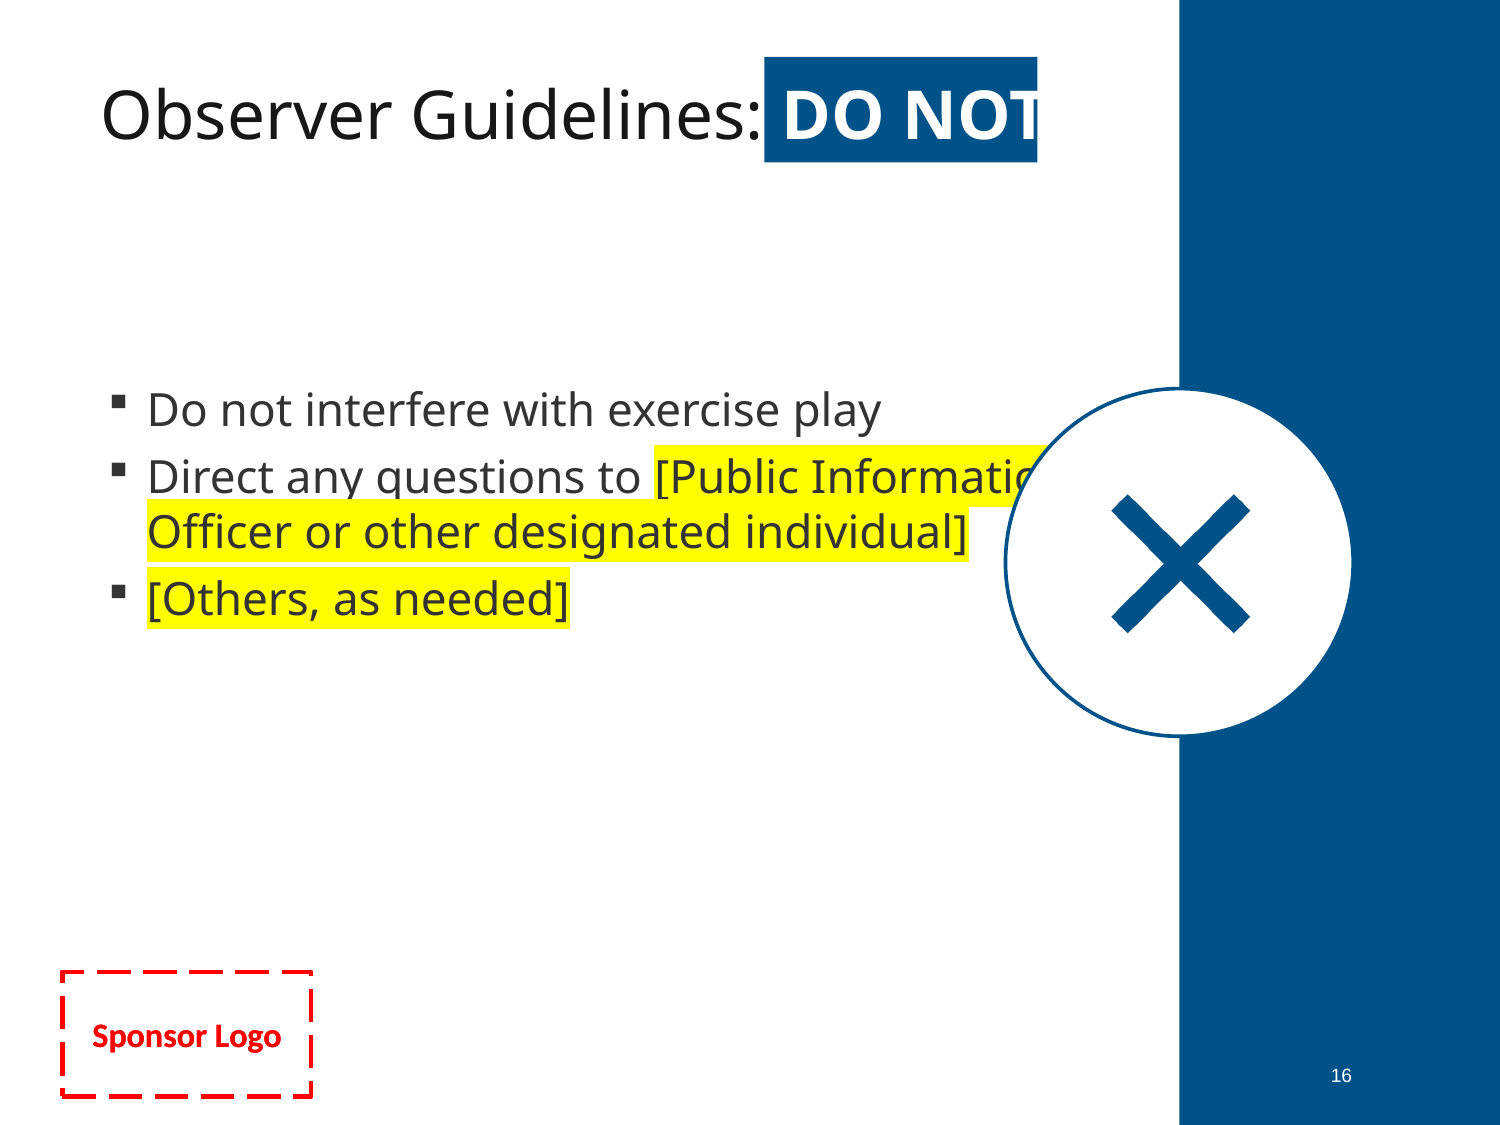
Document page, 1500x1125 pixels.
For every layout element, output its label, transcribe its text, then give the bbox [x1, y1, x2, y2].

title Observer Guidelines: DO NOT [85, 31, 1138, 195]
list Do not interfere with exercise play Direct any questions to [Public Information Officer or other designated individual] [Others, as needed] [93, 268, 1093, 737]
text_box [1177, 0, 1500, 1125]
text_box [1003, 386, 1356, 739]
slide_number 16 [1242, 1052, 1368, 1098]
picture [1086, 469, 1275, 658]
